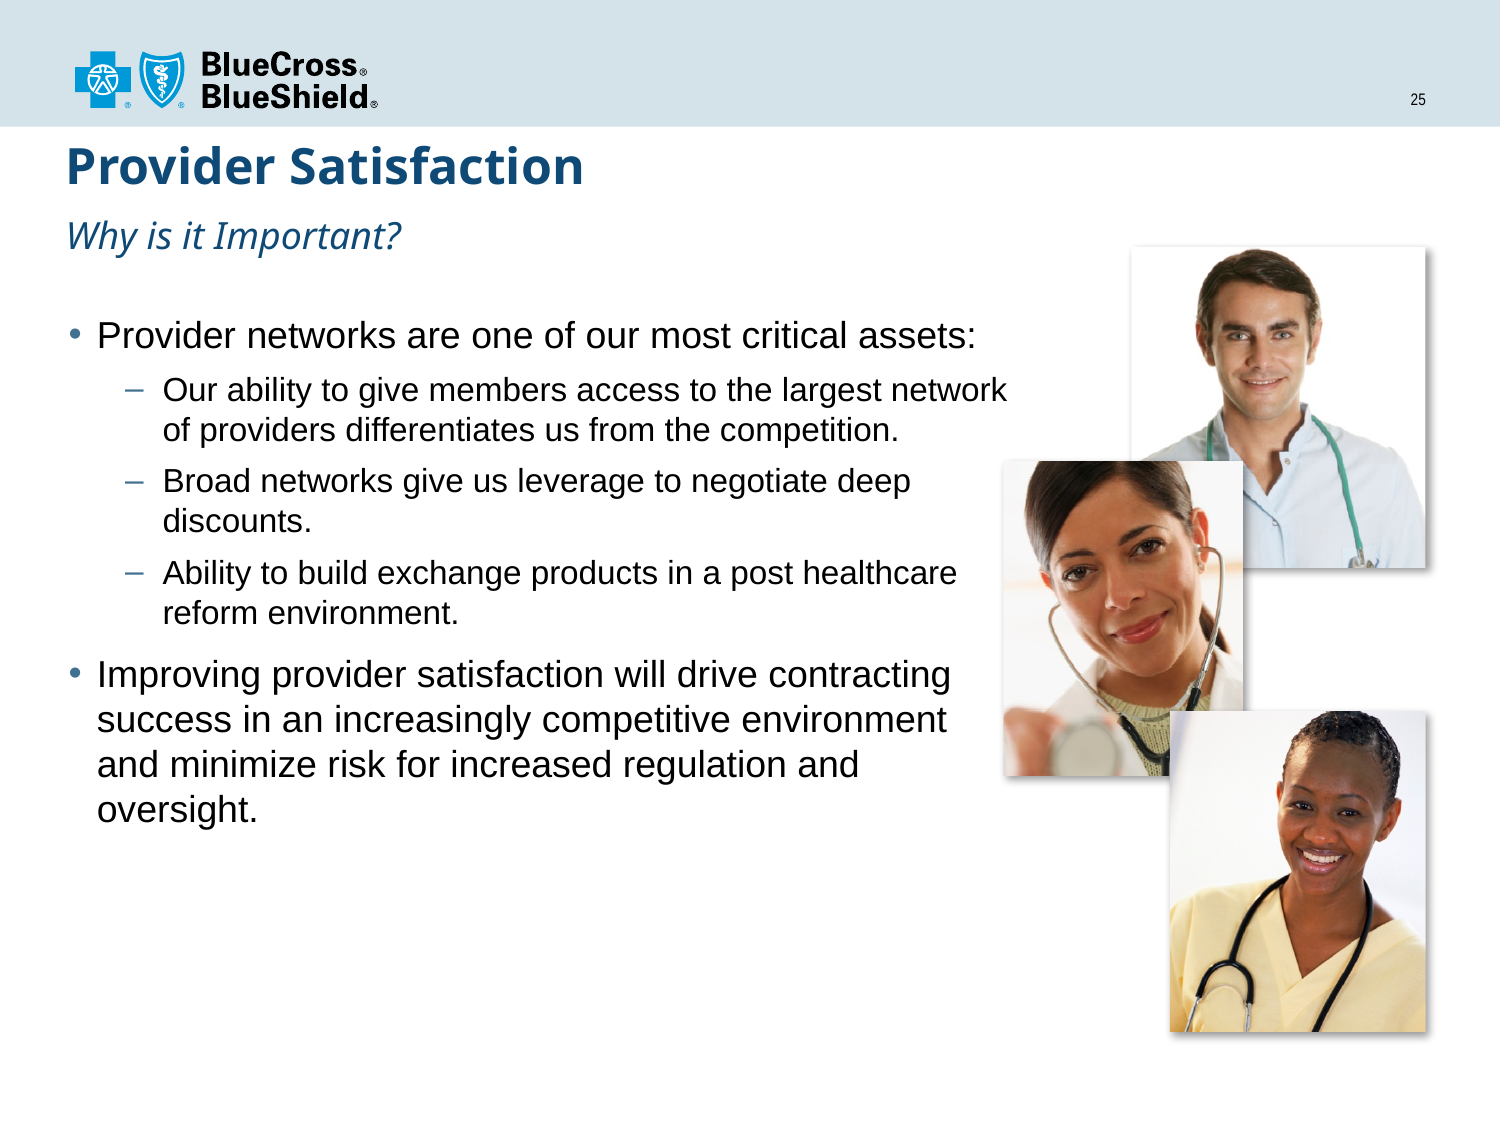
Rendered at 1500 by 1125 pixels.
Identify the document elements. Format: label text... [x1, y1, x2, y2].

picture [124, 101, 131, 109]
list Provider networks are one of our most critical assets: Our ability to give members access to the largest network of providers differentiates us from the competition. Broad networks give us leverage to negotiate deep discounts. Ability to build exchange products in a post healthcare reform environment. Improving provider satisfaction will drive contracting success in an increasingly competitive environment and minimize risk for increased regulation and oversight. [68, 303, 1024, 1046]
title Provider Satisfaction Why is it Important? [65, 131, 1416, 244]
picture [178, 101, 185, 109]
picture [1003, 247, 1426, 1032]
